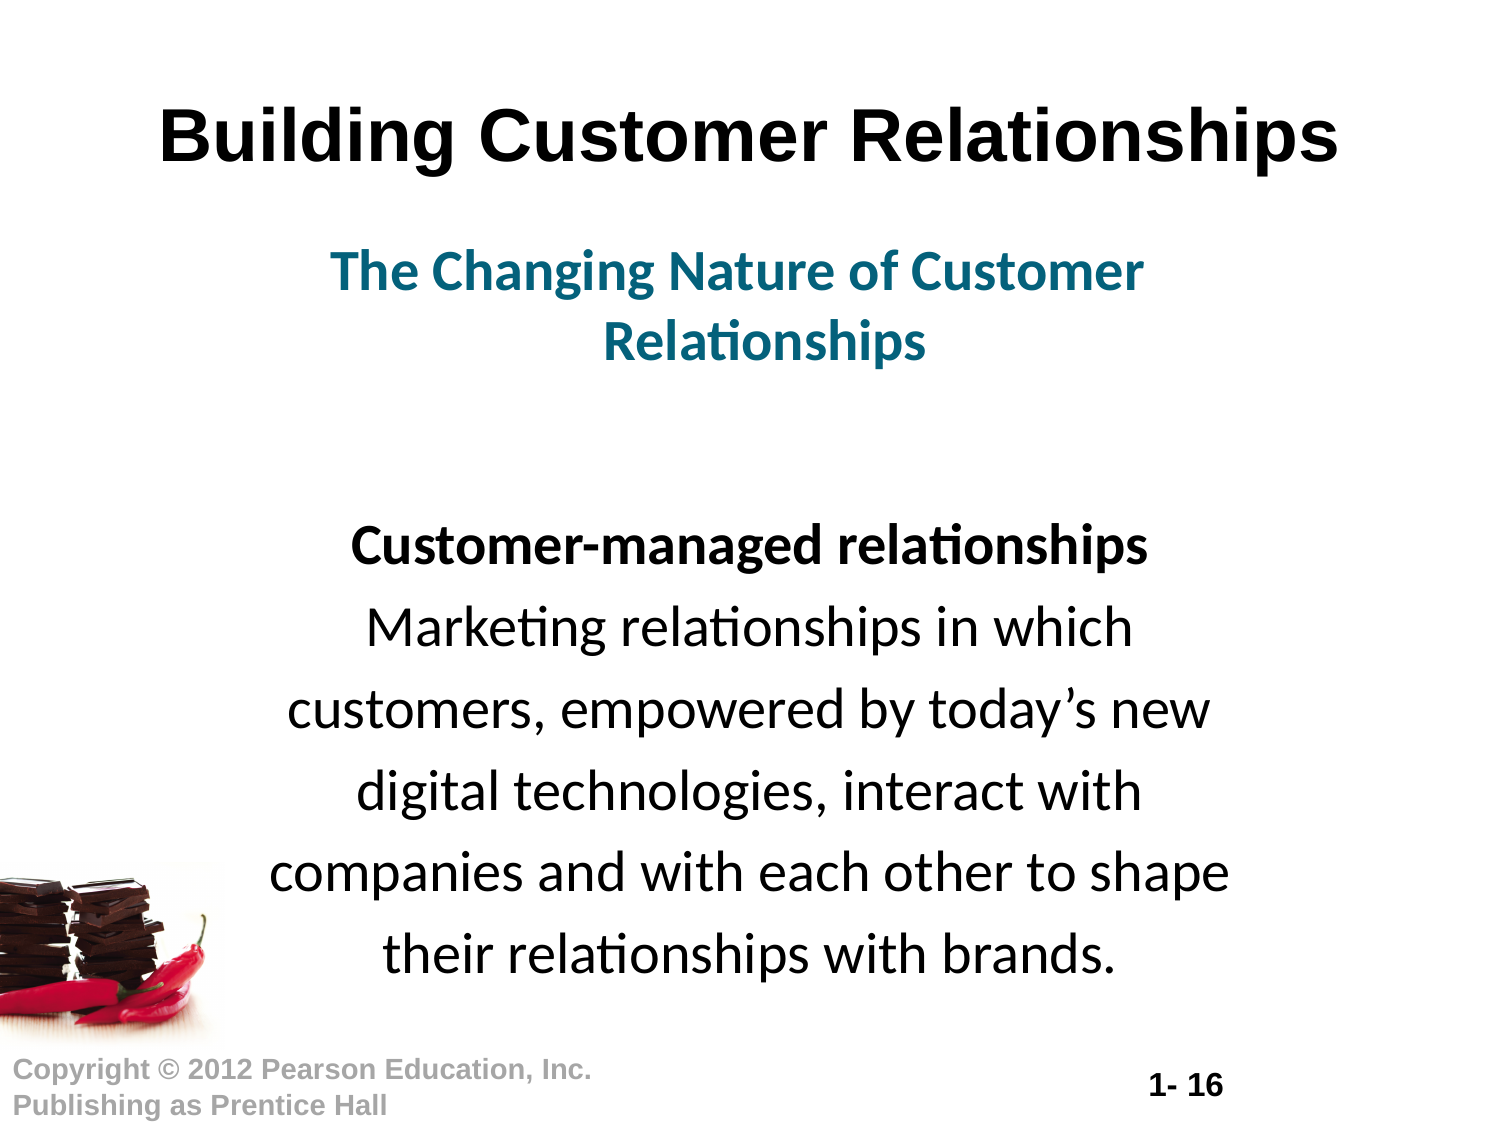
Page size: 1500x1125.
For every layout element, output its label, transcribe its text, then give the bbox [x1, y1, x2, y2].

title Building Customer Relationships [112, 37, 1388, 226]
list The Changing Nature of Customer Relationships [149, 224, 1326, 288]
list Customer-managed relationships Marketing relationships in which customers, empowered by today’s new digital technologies, interact with companies and with each other to shape their relationships with brands. [112, 412, 1388, 1001]
picture [0, 862, 225, 1050]
